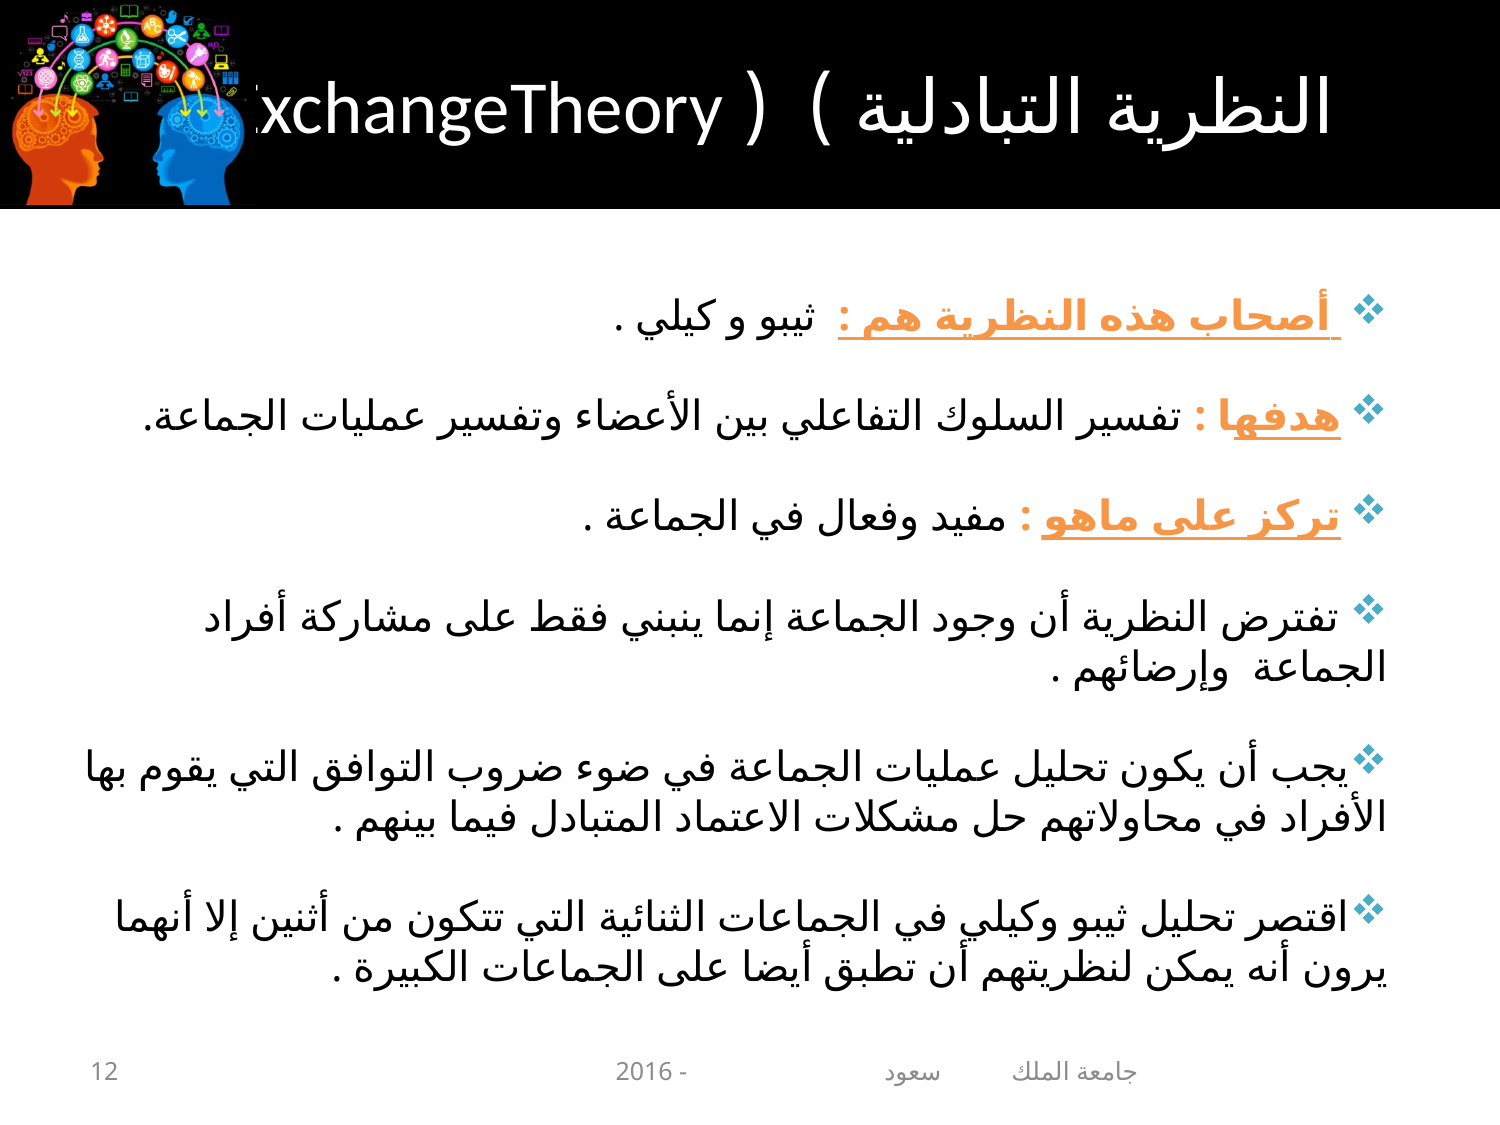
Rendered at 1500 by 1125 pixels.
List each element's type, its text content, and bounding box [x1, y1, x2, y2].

footer جامعة الملك سعود - 2016 [512, 1042, 988, 1103]
picture [0, 0, 256, 205]
text_box أصحاب هذه النظرية هم : ثيبو و كيلي . هدفها : تفسير السلوك التفاعلي بين الأعضاء وتفسير عمليات الجماعة. تركز على ماهو : مفيد وفعال في الجماعة . تفترض النظرية أن وجود الجماعة إنما ينبني فقط على مشاركة أفراد الجماعة وإرضائهم . يجب أن يكون تحليل عمليات الجماعة في ضوء ضروب التوافق التي يقوم بها الأفراد في محاولاتهم حل مشكلات الاعتماد المتبادل فيما بينهم . اقتصر تحليل ثيبو وكيلي في الجماعات الثنائية التي تتكون من أثنين إلا أنهما يرون أنه يمكن لنظريتهم أن تطبق أيضا على الجماعات الكبيرة . [53, 231, 1403, 953]
slide_number 12 [75, 1042, 425, 1103]
text_box النظرية التبادلية ) ( ExchangeTheory [257, 0, 1500, 209]
